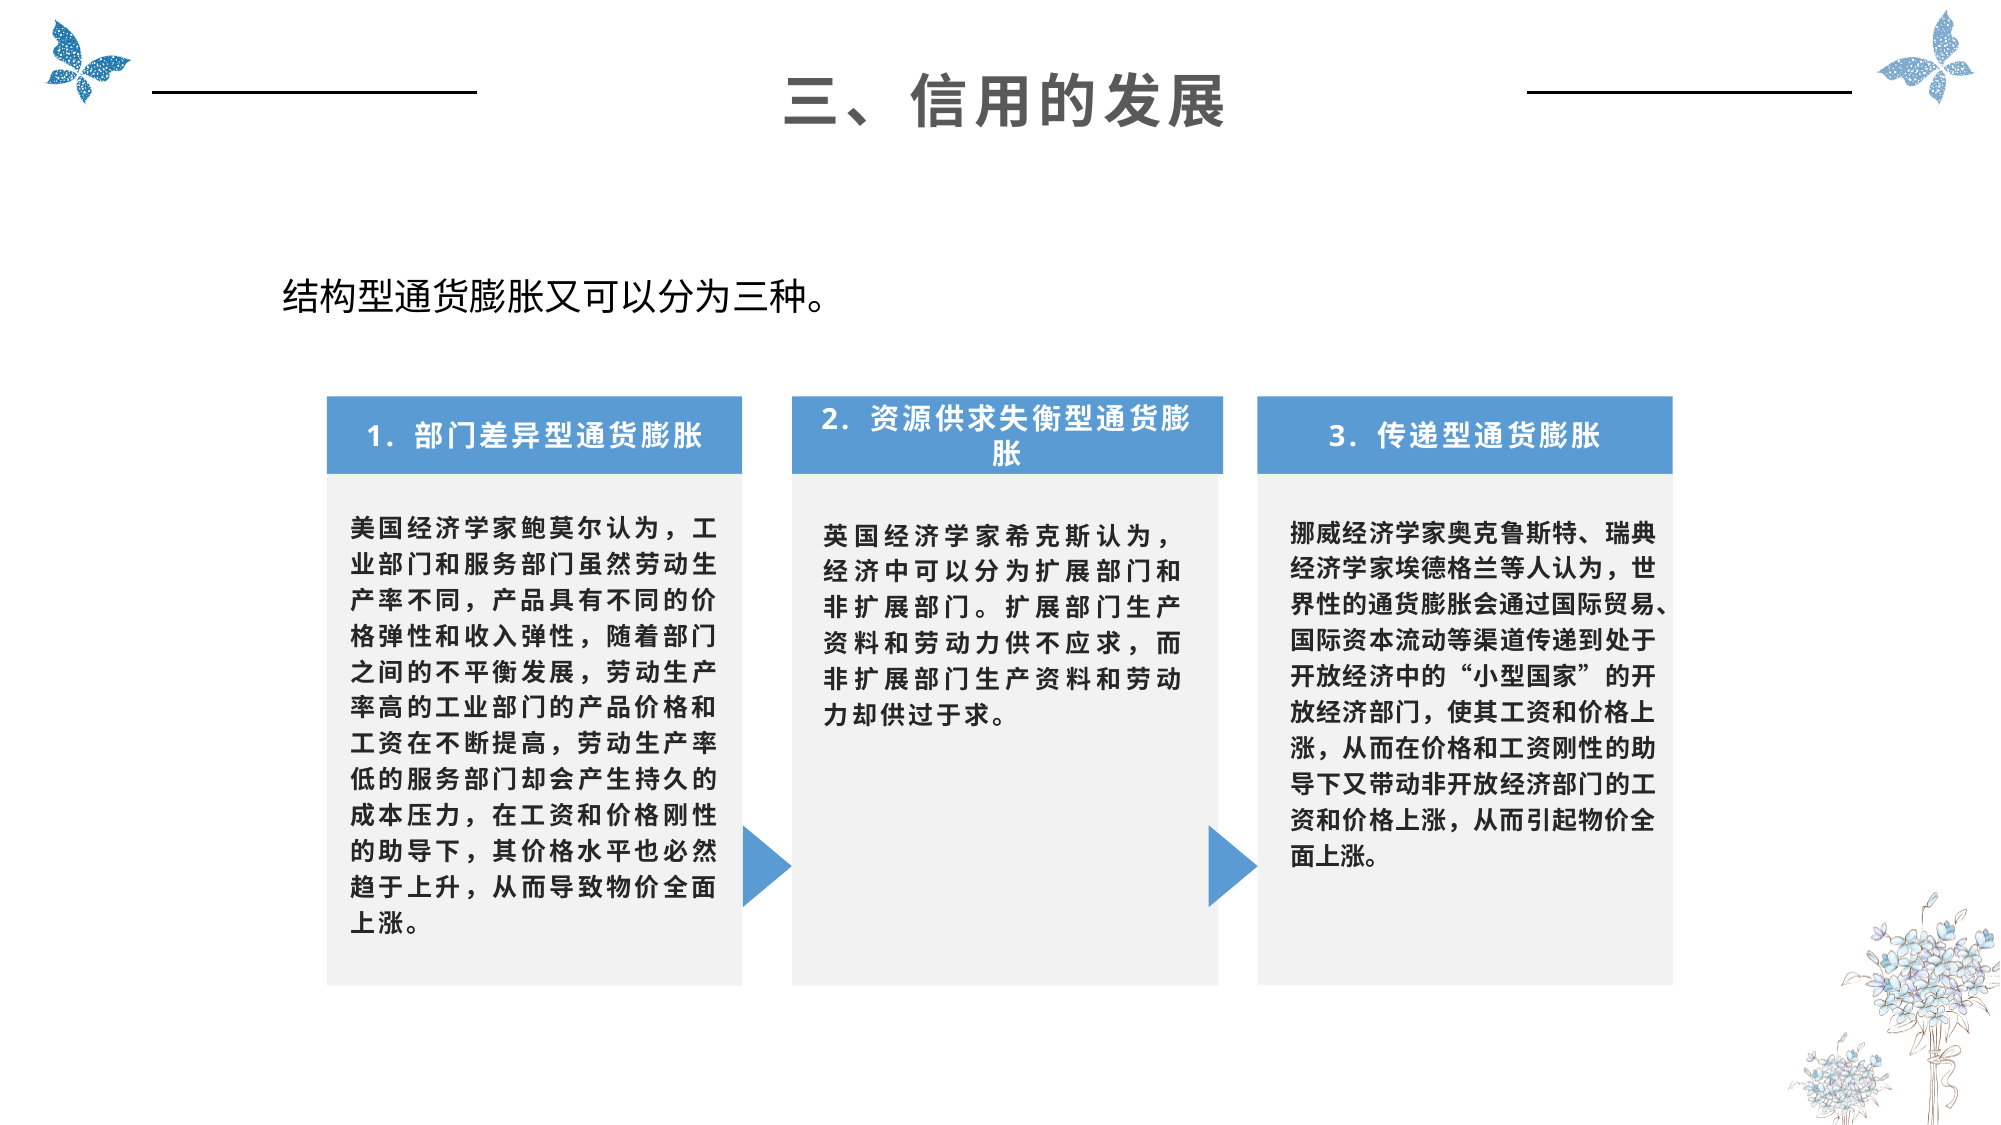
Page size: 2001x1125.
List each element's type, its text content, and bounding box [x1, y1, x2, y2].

text_box [791, 473, 1220, 987]
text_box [151, 55, 1852, 142]
text_box 2. 资源供求失衡型通货膨胀 [791, 395, 1224, 475]
text_box [1207, 823, 1260, 910]
text_box 挪威经济学家奥克鲁斯特、瑞典经济学家埃德格兰等人认为，世界性的通货膨胀会通过国际贸易、国际资本流动等渠道传递到处于开放经济中的“小型国家”的开放经济部门，使其工资和价格上涨，从而在价格和工资刚性的助导下又带动非开放经济部门的工资和价格上涨，从而引起物价全面上涨。 [1275, 503, 1672, 853]
picture [1788, 892, 2000, 1125]
text_box [1256, 473, 1674, 986]
text_box 美国经济学家鲍莫尔认为，工业部门和服务部门虽然劳动生产率不同，产品具有不同的价格弹性和收入弹性，随着部门之间的不平衡发展，劳动生产率高的工业部门的产品价格和工资在不断提高，劳动生产率低的服务部门却会产生持久的成本压力，在工资和价格刚性的助导下，其价格水平也必然趋于上升，从而导致物价全面上涨。 [335, 498, 735, 849]
text_box 1. 部门差异型通货膨胀 [326, 395, 743, 473]
text_box 3. 传递型通货膨胀 [1256, 395, 1674, 473]
text_box [326, 473, 743, 987]
text_box [741, 823, 794, 910]
text_box 英国经济学家希克斯认为，经济中可以分为扩展部门和非扩展部门。扩展部门生产资料和劳动力供不应求，而非扩展部门生产资料和劳动力却供过于求。 [809, 506, 1200, 856]
text_box 结构型通货膨胀又可以分为三种。 [267, 243, 1895, 326]
